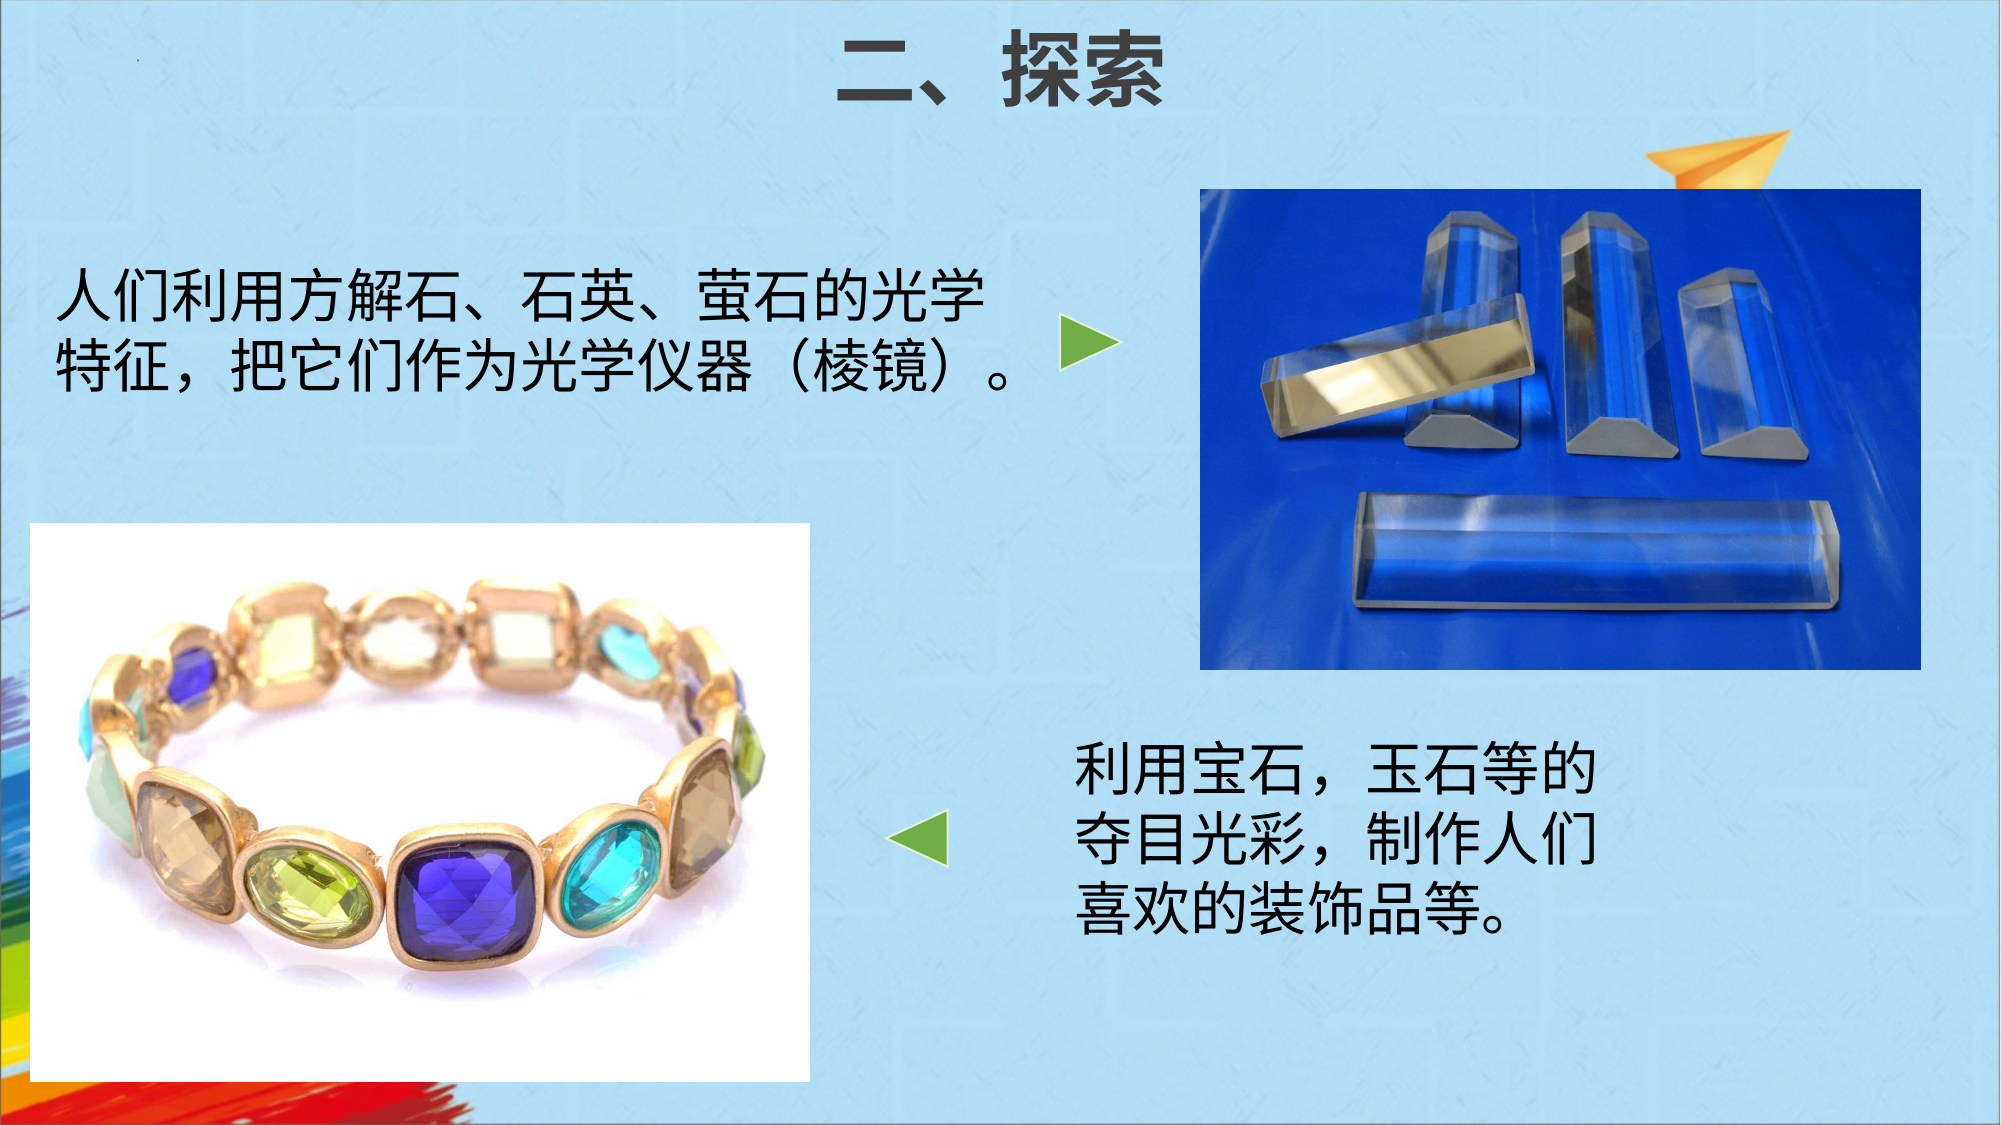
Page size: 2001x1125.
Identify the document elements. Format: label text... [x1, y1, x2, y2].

text_box [1059, 312, 1125, 373]
text_box 利用宝石，玉石等的夺目光彩，制作人们喜欢的装饰品等。 [1059, 724, 1633, 950]
text_box 人们利用方解石、石英、萤石的光学特征，把它们作为光学仪器（棱镜）。 [40, 251, 1060, 406]
picture [0, 0, 2001, 1125]
text_box [883, 808, 949, 869]
title 二、探索 [137, 0, 1863, 135]
